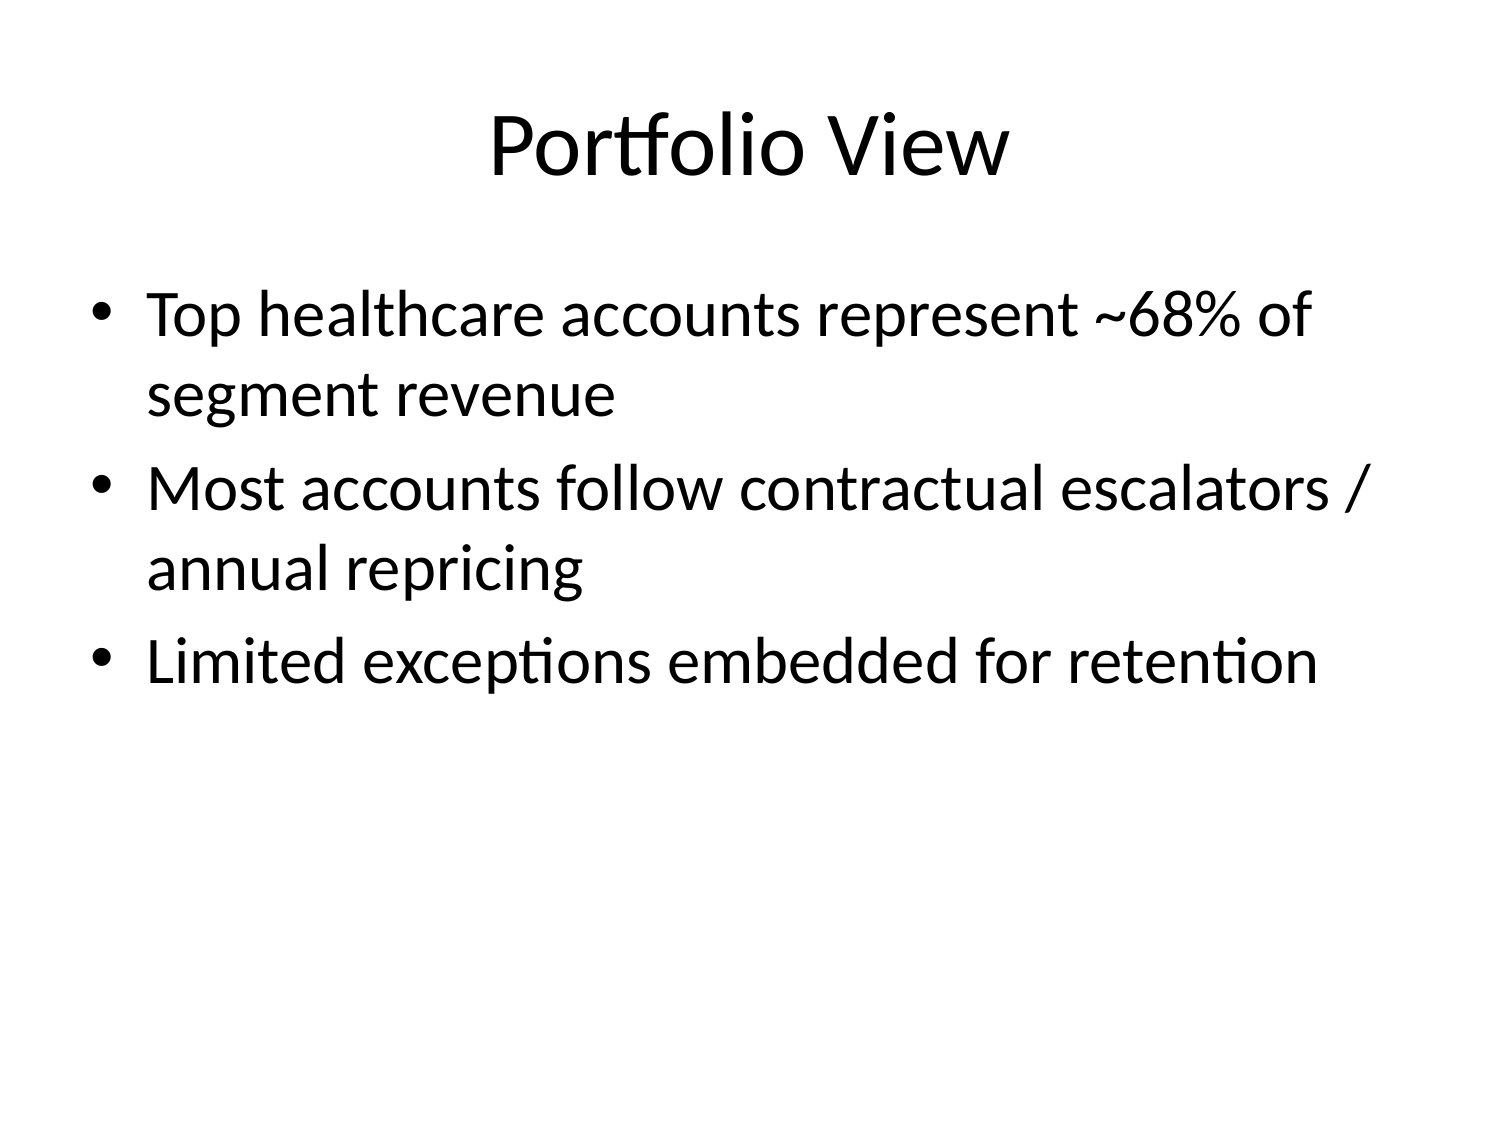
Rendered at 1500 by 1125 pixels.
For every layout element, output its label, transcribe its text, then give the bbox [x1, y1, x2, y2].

list Top healthcare accounts represent ~68% of segment revenue Most accounts follow contractual escalators / annual repricing Limited exceptions embedded for retention [75, 262, 1425, 1005]
title Portfolio View [75, 45, 1425, 233]
